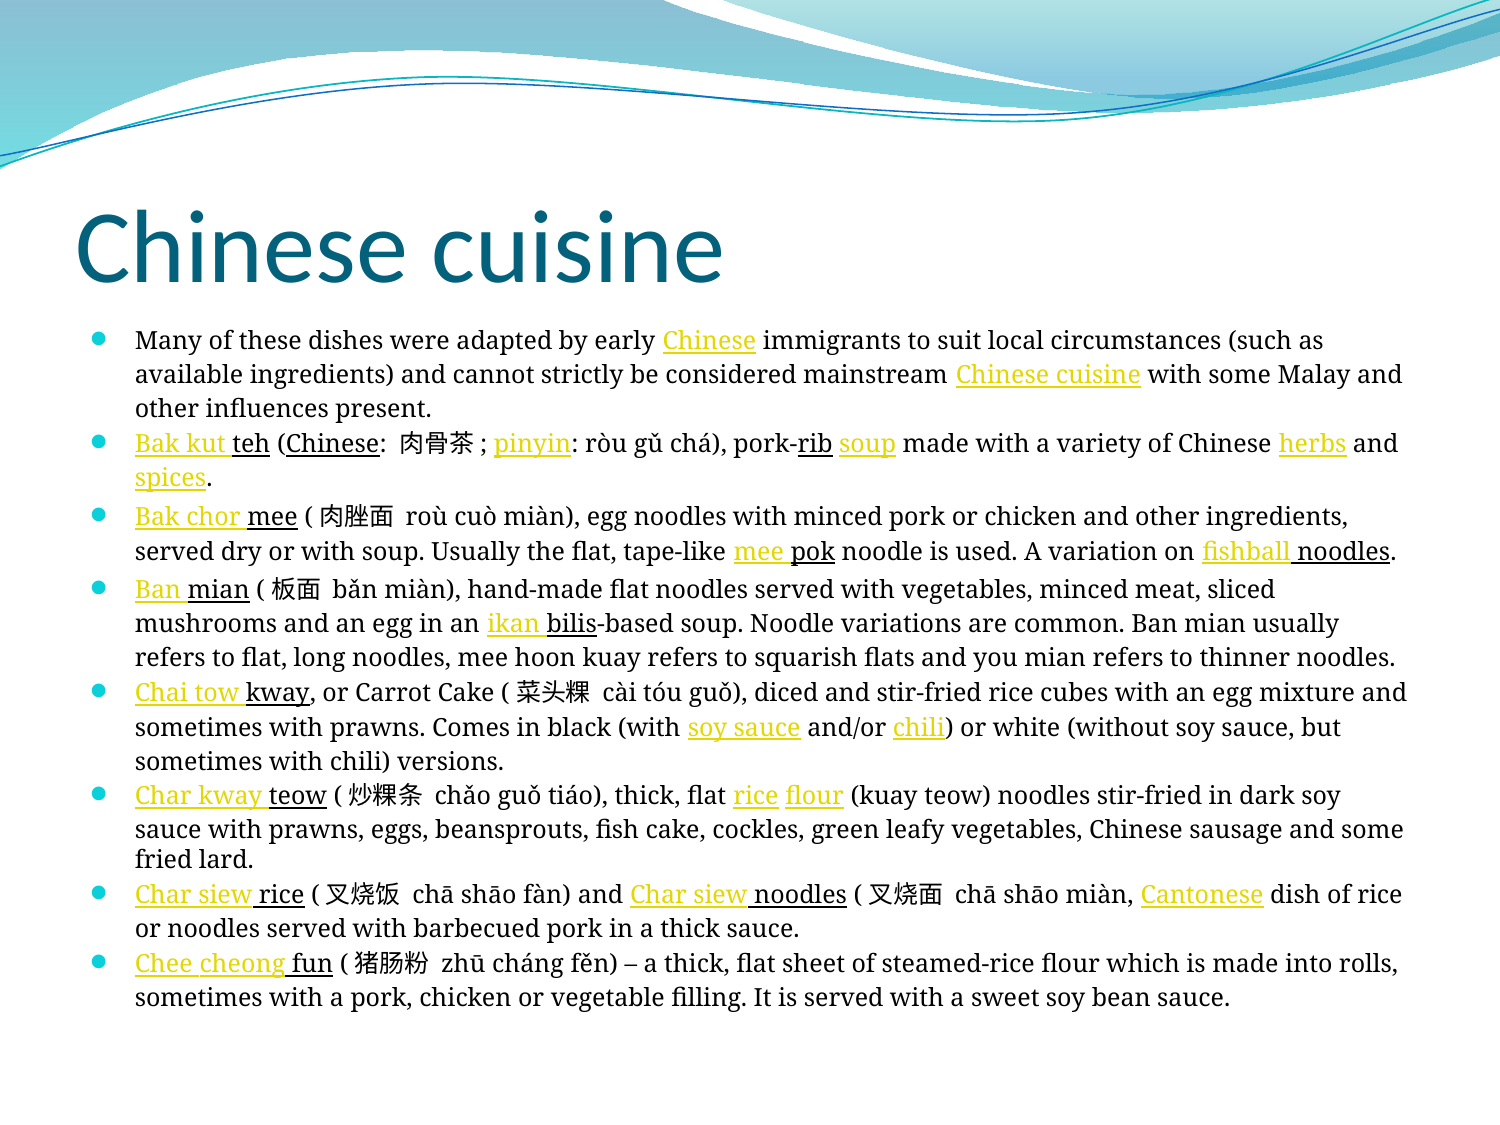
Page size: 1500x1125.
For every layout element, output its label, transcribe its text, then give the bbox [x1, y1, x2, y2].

list Many of these dishes were adapted by early Chinese immigrants to suit local circumstances (such as available ingredients) and cannot strictly be considered mainstream Chinese cuisine with some Malay and other influences present. Bak kut teh (Chinese: 肉骨茶; pinyin: ròu gǔ chá), pork-rib soup made with a variety of Chinese herbs and spices. Bak chor mee (肉脞面 roù cuò miàn), egg noodles with minced pork or chicken and other ingredients, served dry or with soup. Usually the flat, tape-like mee pok noodle is used. A variation on fishball noodles. Ban mian (板面 bǎn miàn), hand-made flat noodles served with vegetables, minced meat, sliced mushrooms and an egg in an ikan bilis-based soup. Noodle variations are common. Ban mian usually refers to flat, long noodles, mee hoon kuay refers to squarish flats and you mian refers to thinner noodles. Chai tow kway, or Carrot Cake (菜头粿 cài tóu guǒ), diced and stir-fried rice cubes with an egg mixture and sometimes with prawns. Comes in black (with soy sauce and/or chili) or white (without soy sauce, but sometimes with chili) versions. Char kway teow (炒粿条 chǎo guǒ tiáo), thick, flat rice flour (kuay teow) noodles stir-fried in dark soy sauce with prawns, eggs, beansprouts, fish cake, cockles, green leafy vegetables, Chinese sausage and some fried lard. Char siew rice (叉烧饭 chā shāo fàn) and Char siew noodles (叉烧面 chā shāo miàn, Cantonese dish of rice or noodles served with barbecued pork in a thick sauce. Chee cheong fun (猪肠粉 zhū cháng fěn) – a thick, flat sheet of steamed-rice flour which is made into rolls, sometimes with a pork, chicken or vegetable filling. It is served with a sweet soy bean sauce. [75, 317, 1425, 1038]
title Chinese cuisine [75, 115, 1425, 303]
